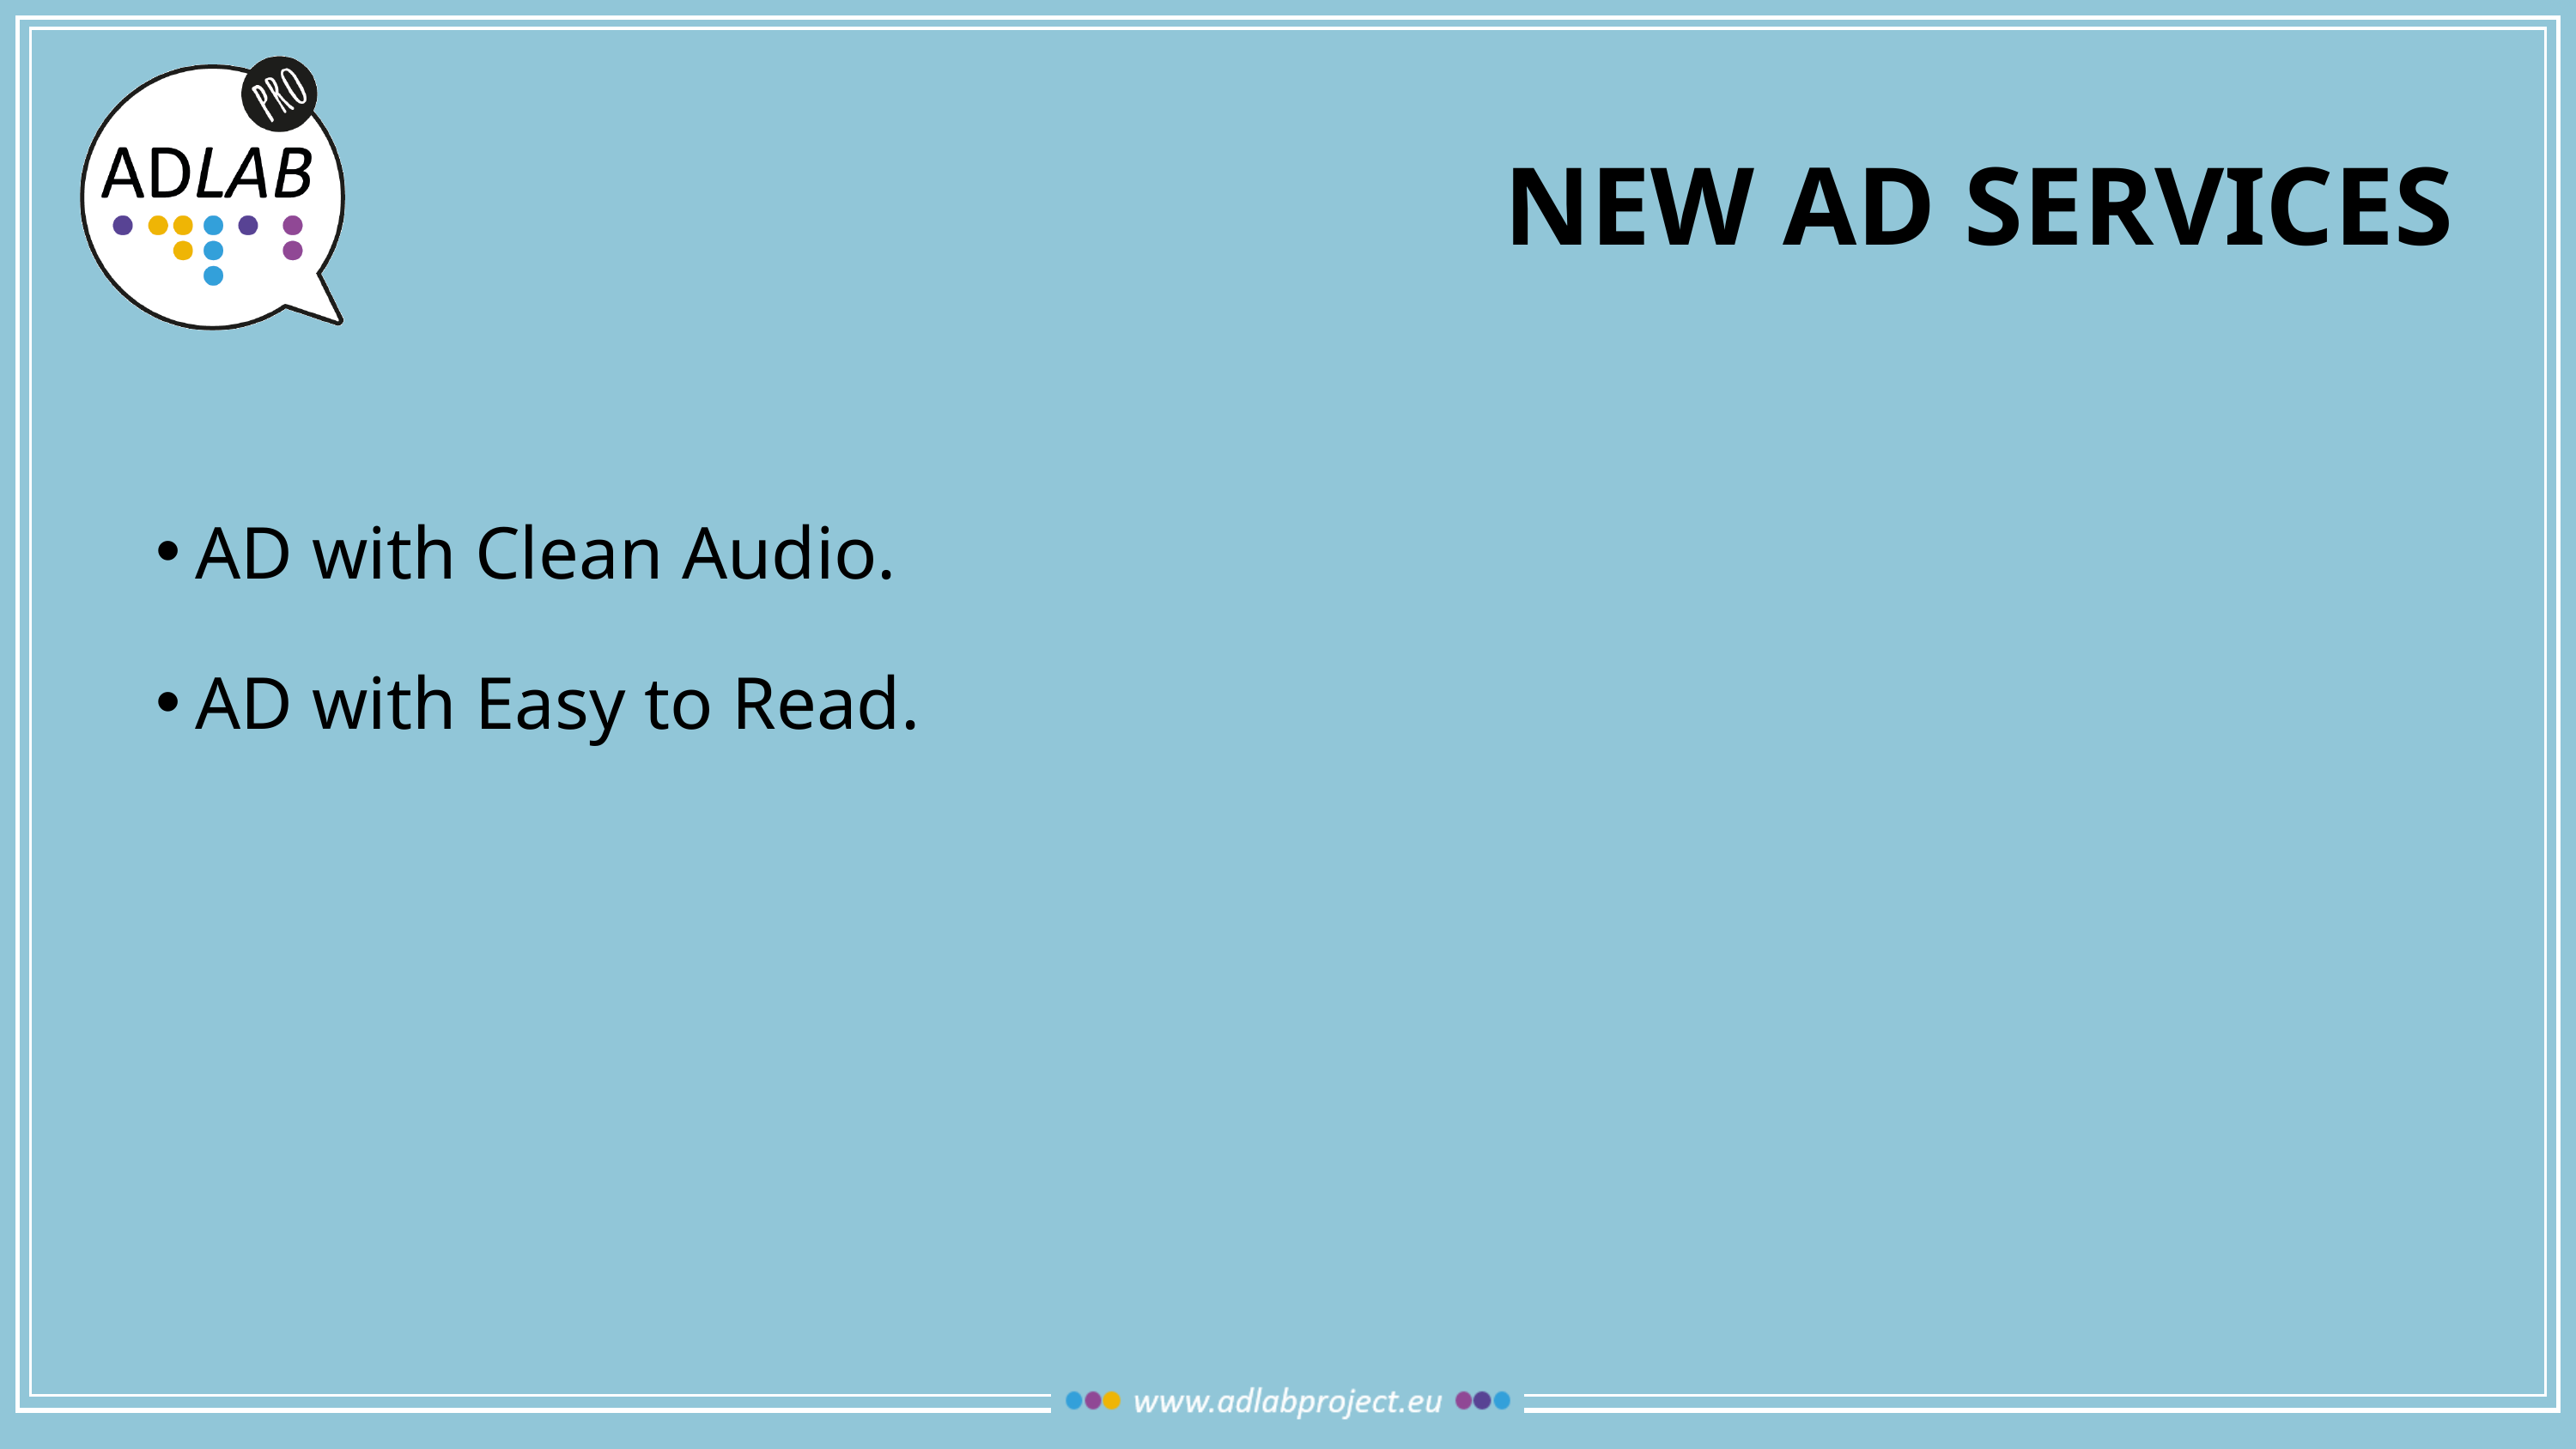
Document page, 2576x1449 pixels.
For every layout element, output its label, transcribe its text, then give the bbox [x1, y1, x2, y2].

list AD with Clean Audio. AD with Easy to Read. [143, 350, 2467, 1056]
title NEW AD SERVICES [384, 70, 2467, 350]
picture [72, 49, 353, 330]
picture [1051, 1378, 1524, 1429]
